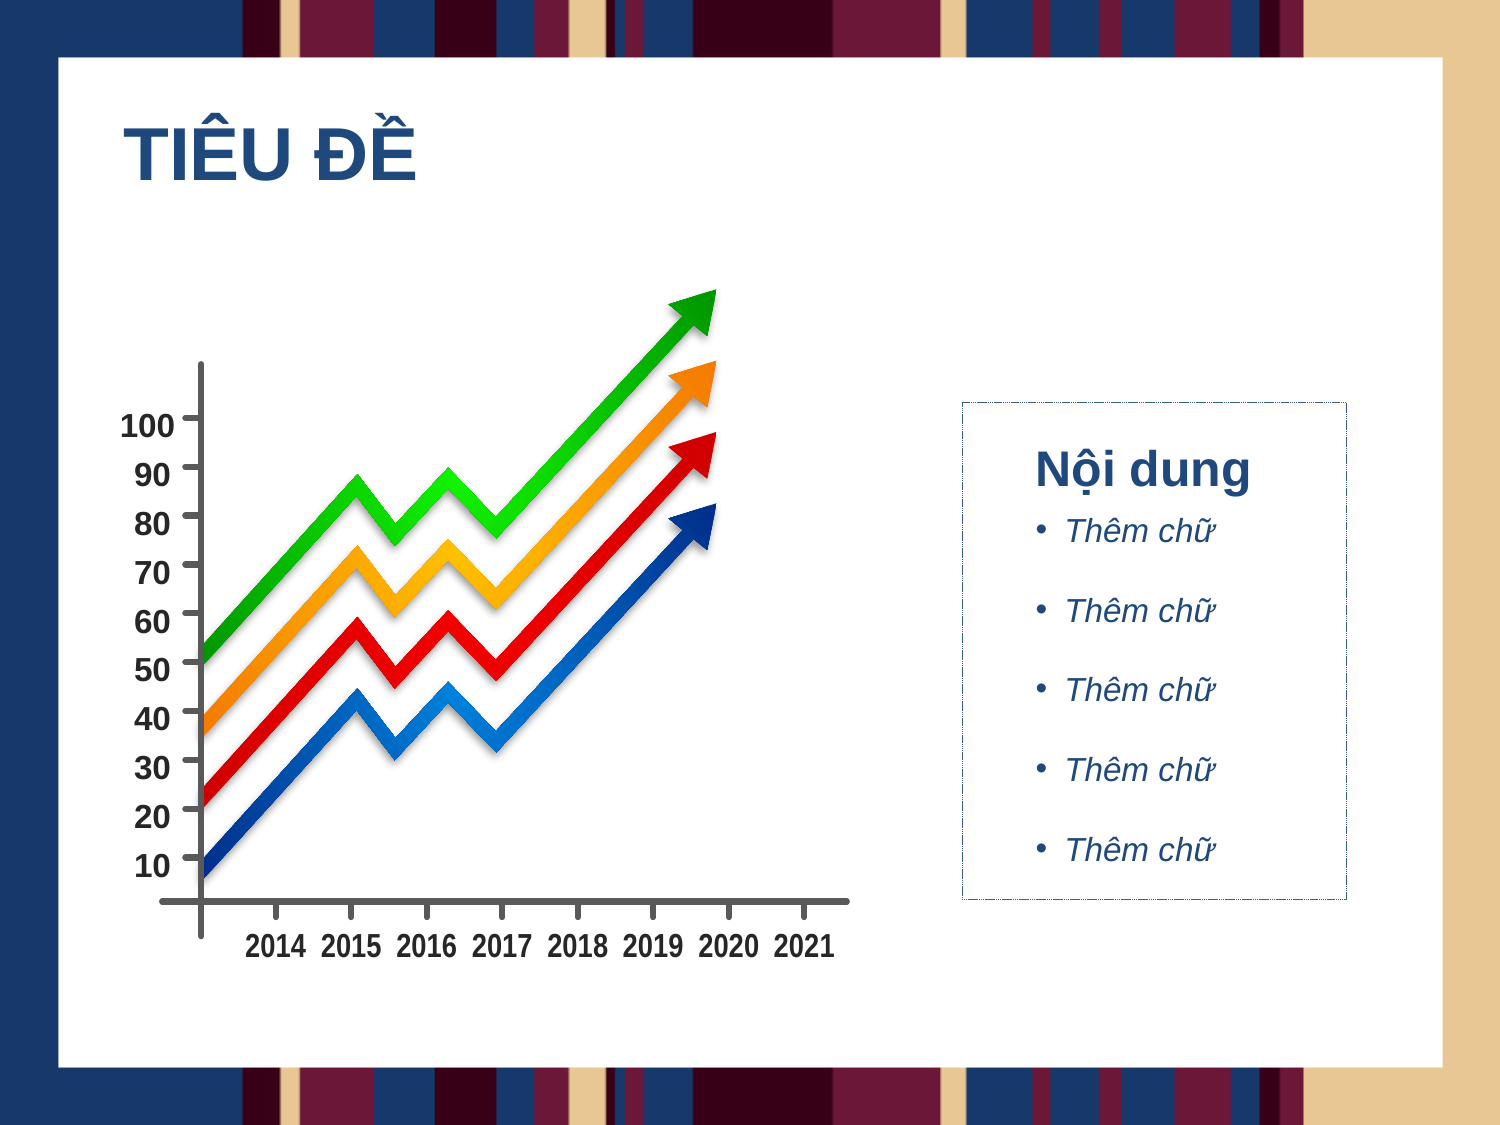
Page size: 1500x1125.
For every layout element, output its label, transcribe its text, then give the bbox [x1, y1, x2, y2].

text_box tiêu đỀ [108, 86, 973, 215]
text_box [104, 288, 851, 973]
text_box [962, 402, 1347, 900]
picture [0, 0, 1500, 1125]
